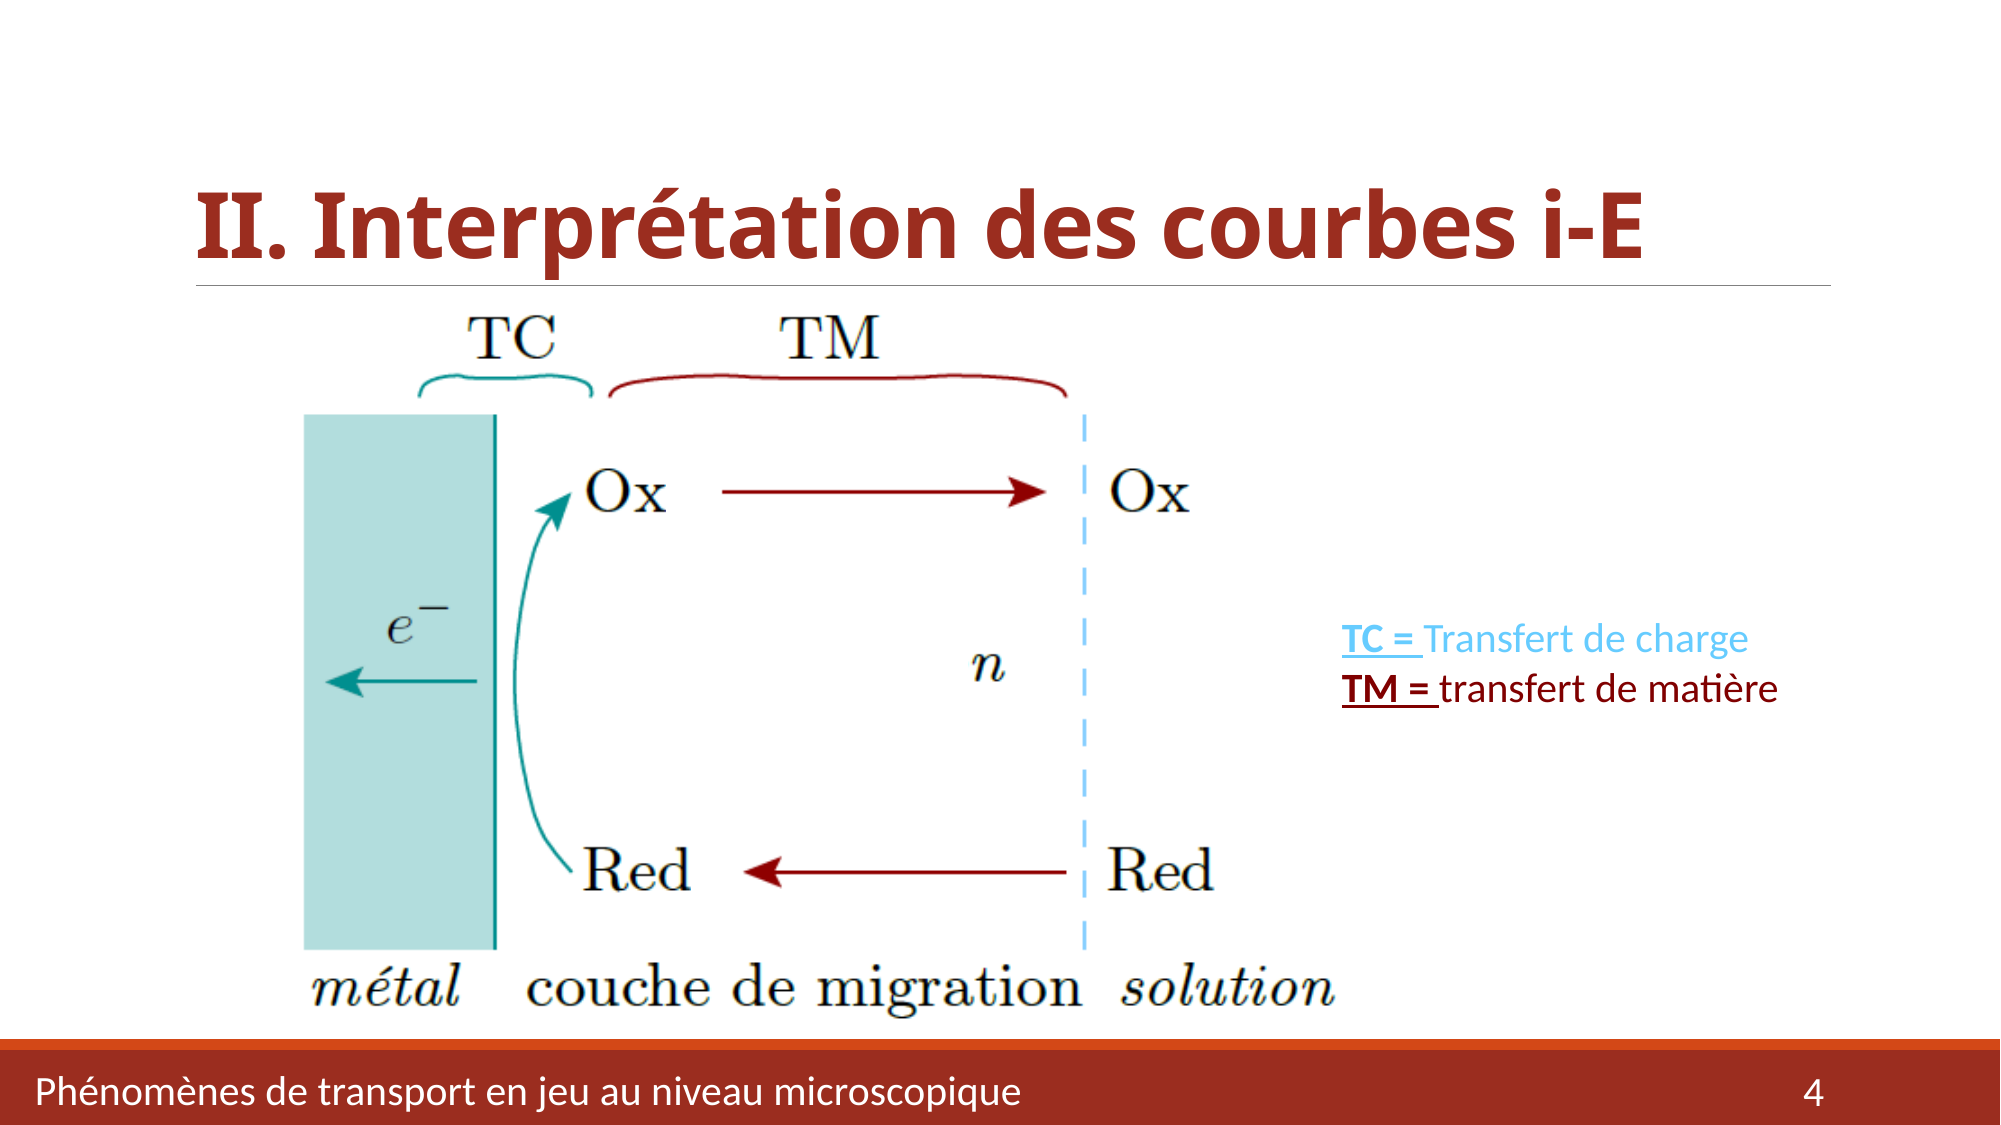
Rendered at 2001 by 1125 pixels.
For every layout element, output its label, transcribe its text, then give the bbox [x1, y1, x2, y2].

title II. Interprétation des courbes i-E [180, 47, 1830, 285]
text_box TC = Transfert de charge TM = transfert de matière [1358, 602, 1798, 718]
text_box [233, 293, 1350, 1029]
slide_number 4 [1798, 1059, 1840, 1120]
text_box Phénomènes de transport en jeu au niveau microscopique [20, 1056, 1798, 1121]
